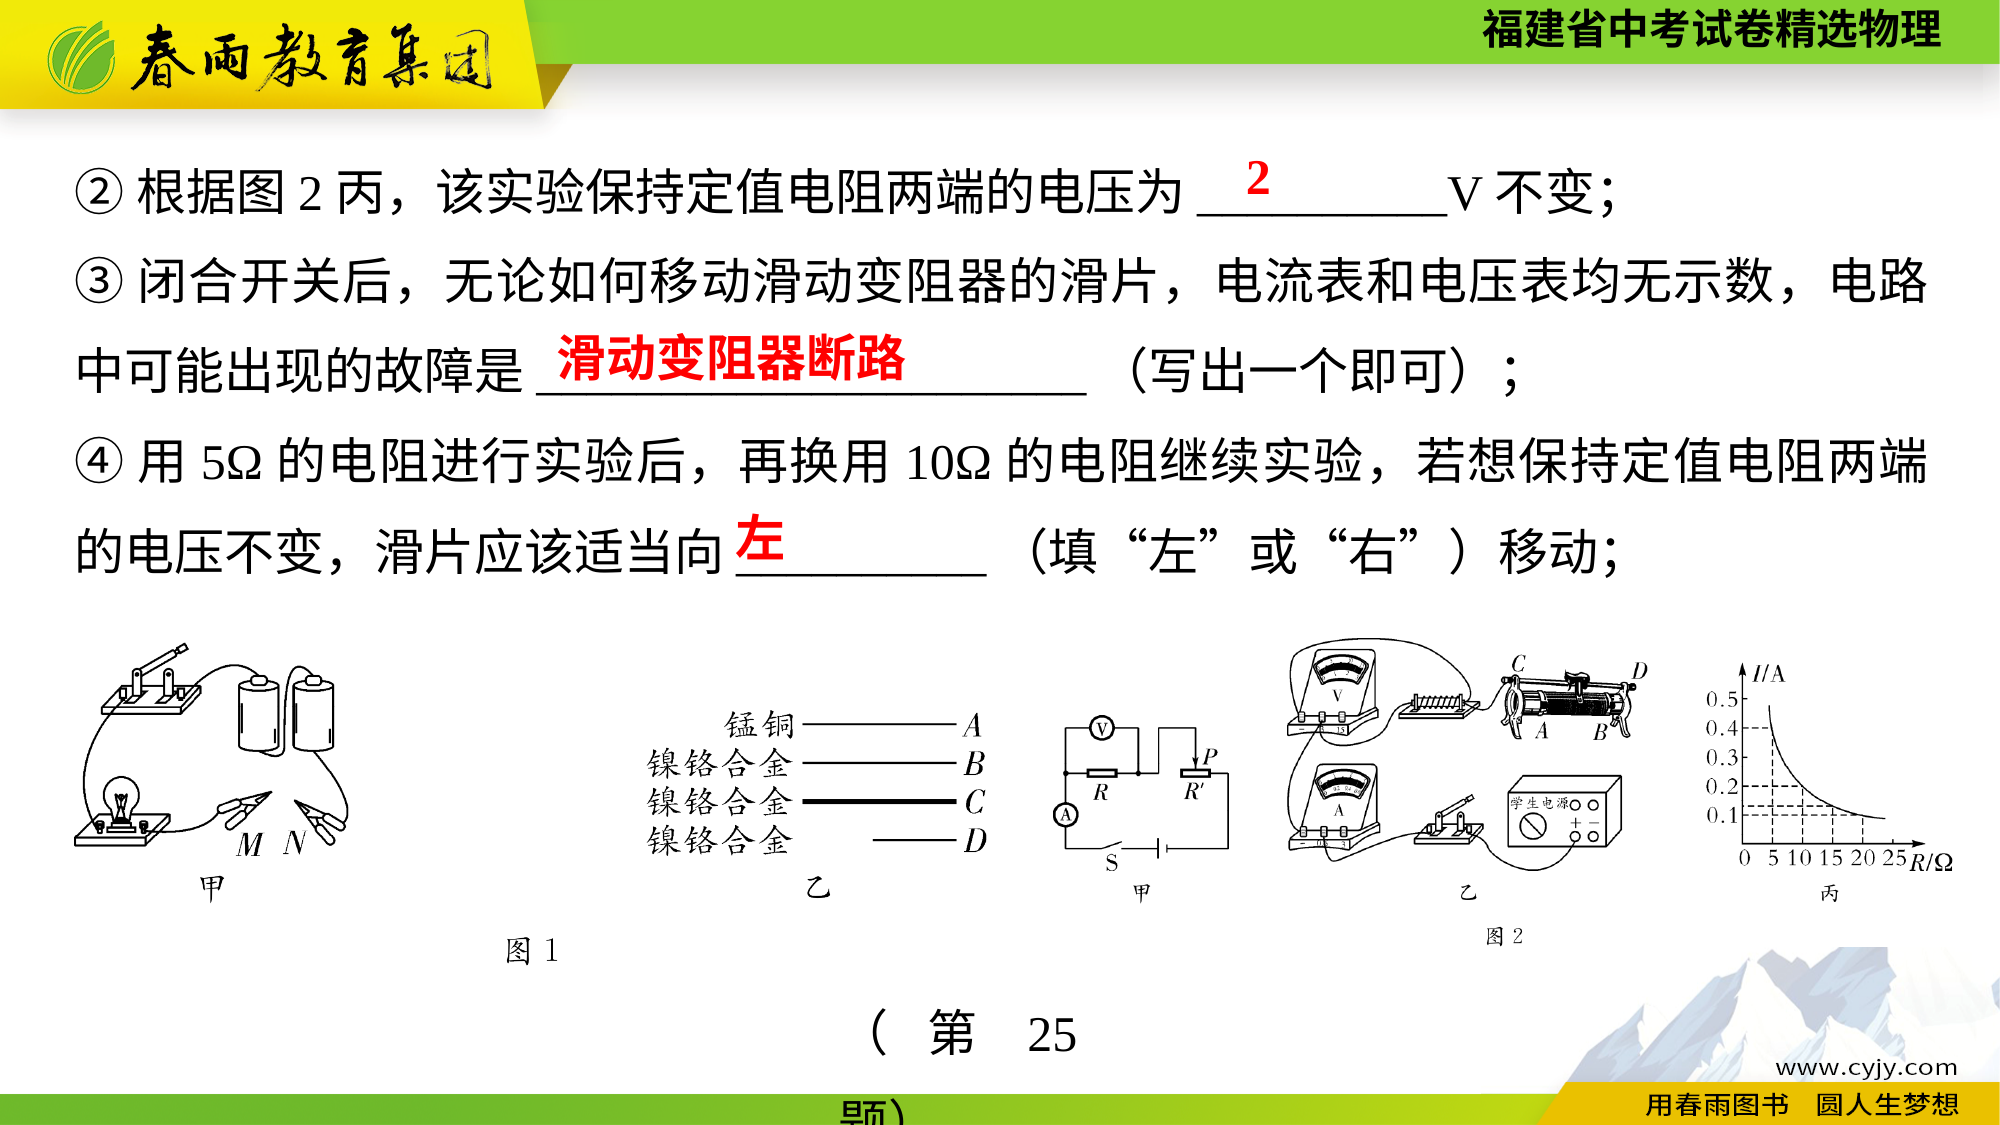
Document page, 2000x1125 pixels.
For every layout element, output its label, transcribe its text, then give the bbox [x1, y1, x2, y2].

text_box 左 [670, 499, 851, 574]
text_box （第25题） [824, 964, 1104, 1069]
picture [0, 0, 2000, 1125]
text_box 2 [1231, 137, 1348, 212]
list ②根据图2丙，该实验保持定值电阻两端的电压为__________V不变； ③闭合开关后，无论如何移动滑动变阻器的滑片，电流表和电压表均无示数，电路中可能出现的故障是______________________（写出一个即可）； ④用5Ω的电阻进行实验后，再换用10Ω的电阻继续实验，若想保持定值电阻两端的电压不变，滑片应该适当向__________（填“左”或“右”）移动； [59, 122, 1944, 592]
text_box 滑动变阻器断路 [542, 319, 922, 394]
